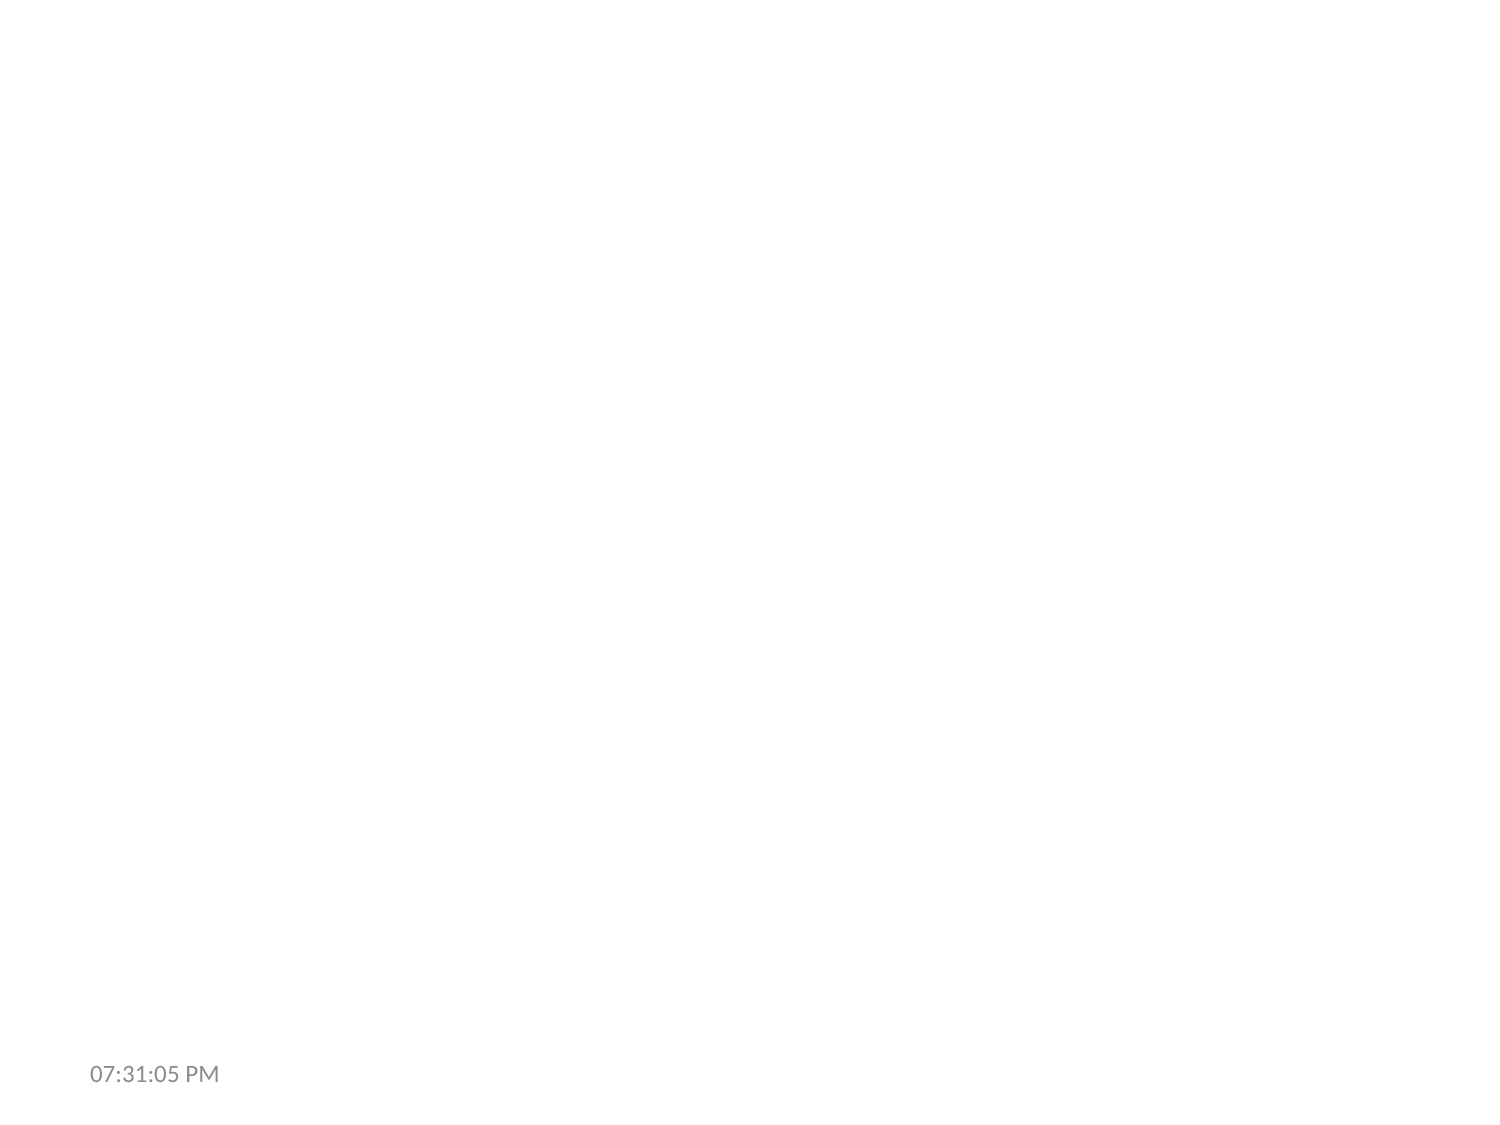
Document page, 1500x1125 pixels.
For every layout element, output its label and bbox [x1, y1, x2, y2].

slide_number [75, 1042, 425, 1103]
